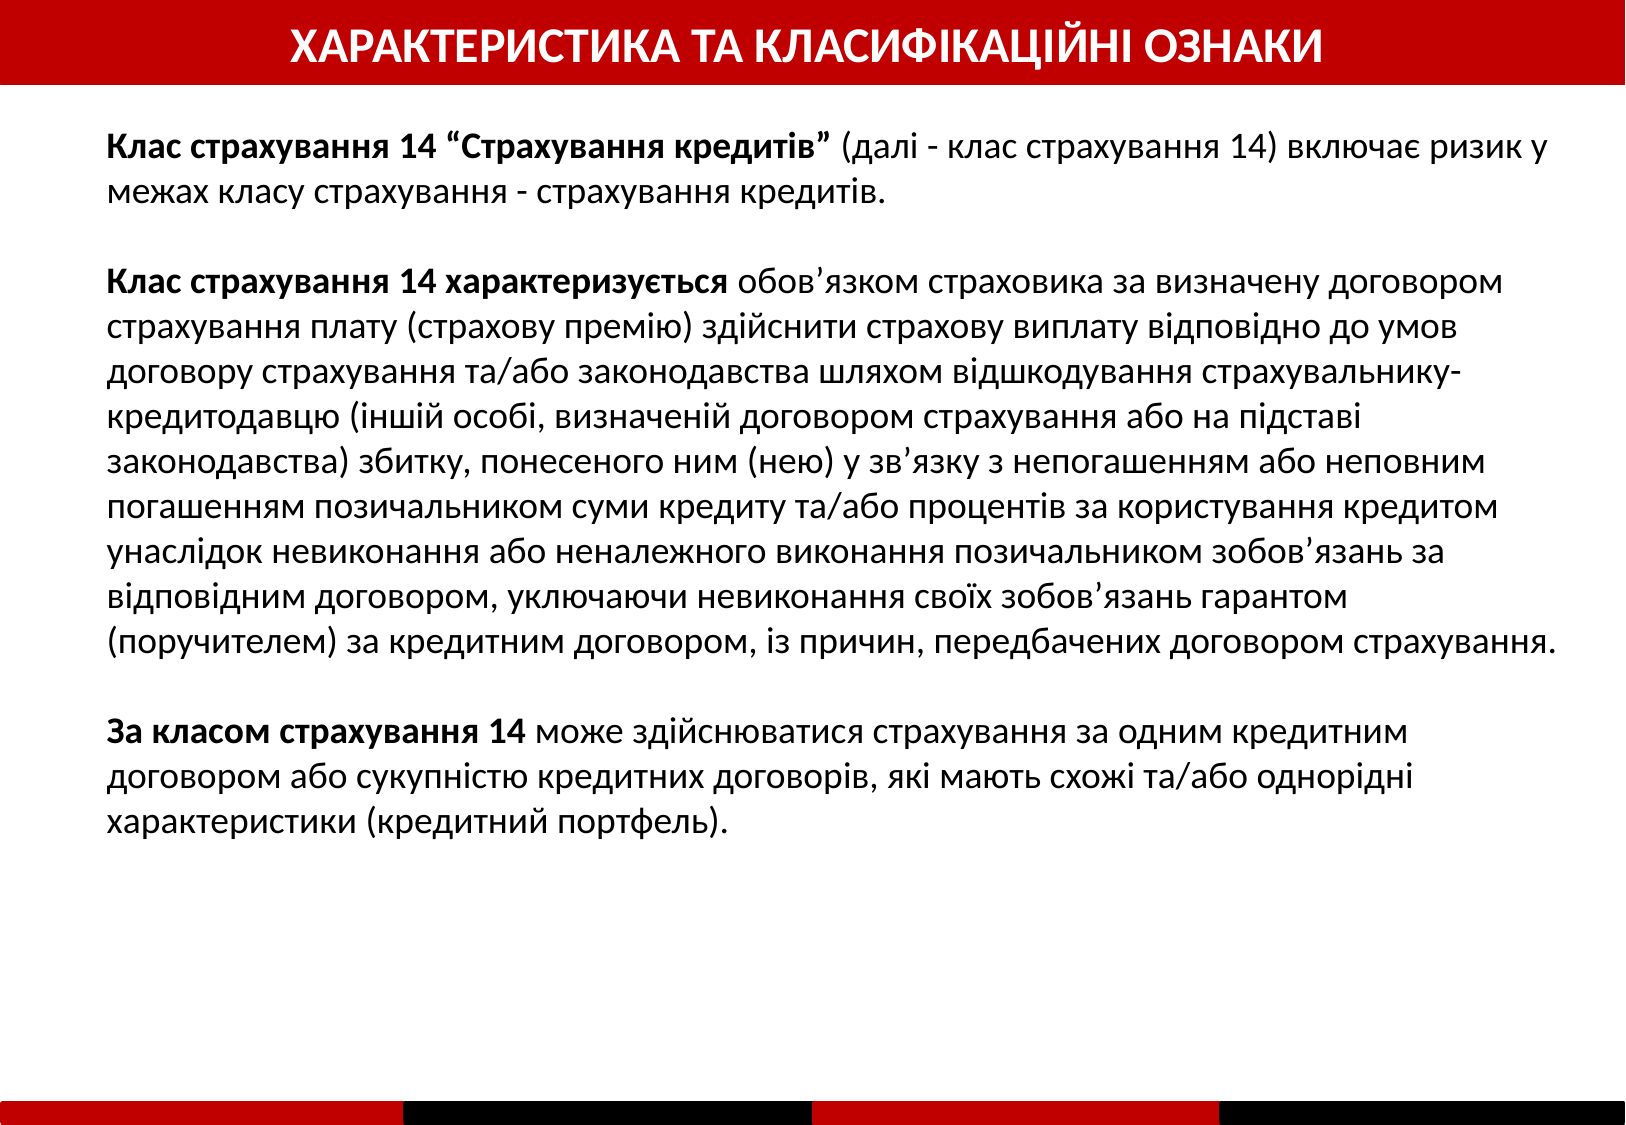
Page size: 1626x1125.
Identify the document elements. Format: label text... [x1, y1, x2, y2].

text_box ХАРАКТЕРИСТИКА ТА КЛАСИФІКАЦІЙНІ ОЗНАКИ [0, 0, 1625, 85]
text_box Клас страхування 14 “Страхування кредитів” (далі - клас страхування 14) включає ризик у межах класу страхування - страхування кредитів. Клас страхування 14 характеризується обов’язком страховика за визначену договором страхування плату (страхову премію) здійснити страхову виплату відповідно до умов договору страхування та/або законодавства шляхом відшкодування страхувальнику-кредитодавцю (іншій особі, визначеній договором страхування або на підставі законодавства) збитку, понесеного ним (нею) у зв’язку з непогашенням або неповним погашенням позичальником суми кредиту та/або процентів за користування кредитом унаслідок невиконання або неналежного виконання позичальником зобов’язань за відповідним договором, уключаючи невиконання своїх зобов’язань гарантом (поручителем) за кредитним договором, із причин, передбачених договором страхування. За класом страхування 14 може здійснюватися страхування за одним кредитним договором або сукупністю кредитних договорів, які мають схожі та/або однорідні характеристики (кредитний портфель). [91, 113, 1581, 849]
picture [0, 1101, 1625, 1125]
